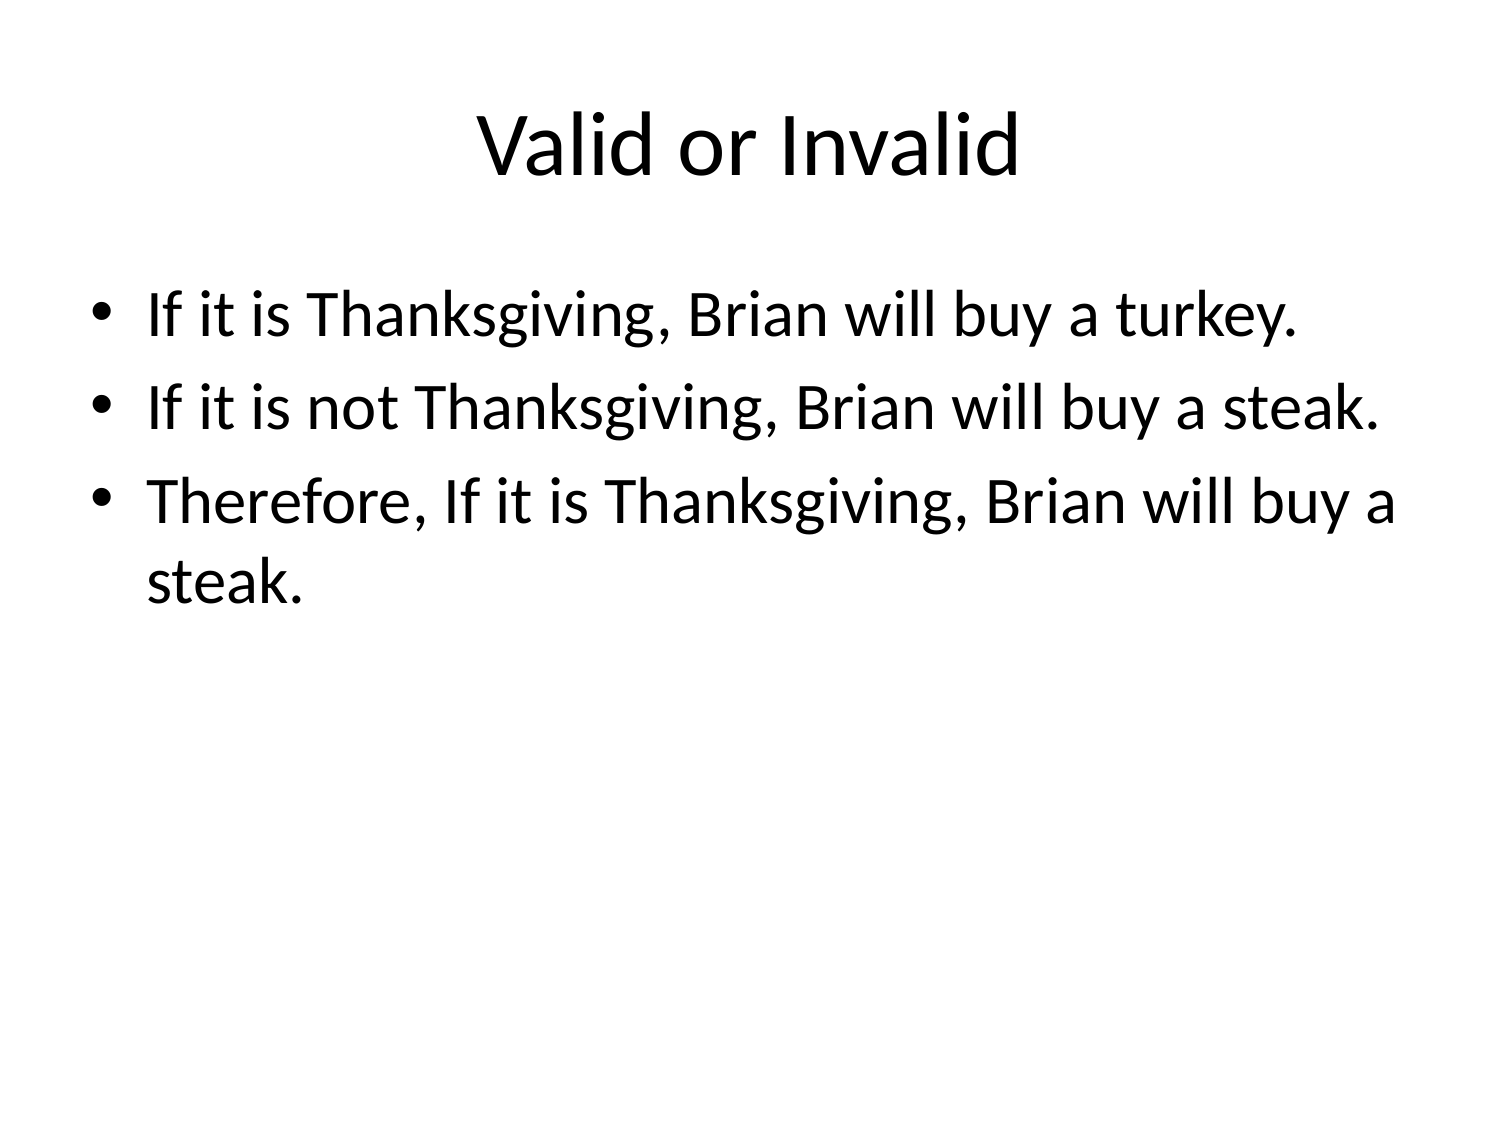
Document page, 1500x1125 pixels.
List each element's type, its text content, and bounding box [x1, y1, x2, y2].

title Valid or Invalid [75, 45, 1425, 233]
list If it is Thanksgiving, Brian will buy a turkey. If it is not Thanksgiving, Brian will buy a steak. Therefore, If it is Thanksgiving, Brian will buy a steak. [75, 262, 1425, 1005]
